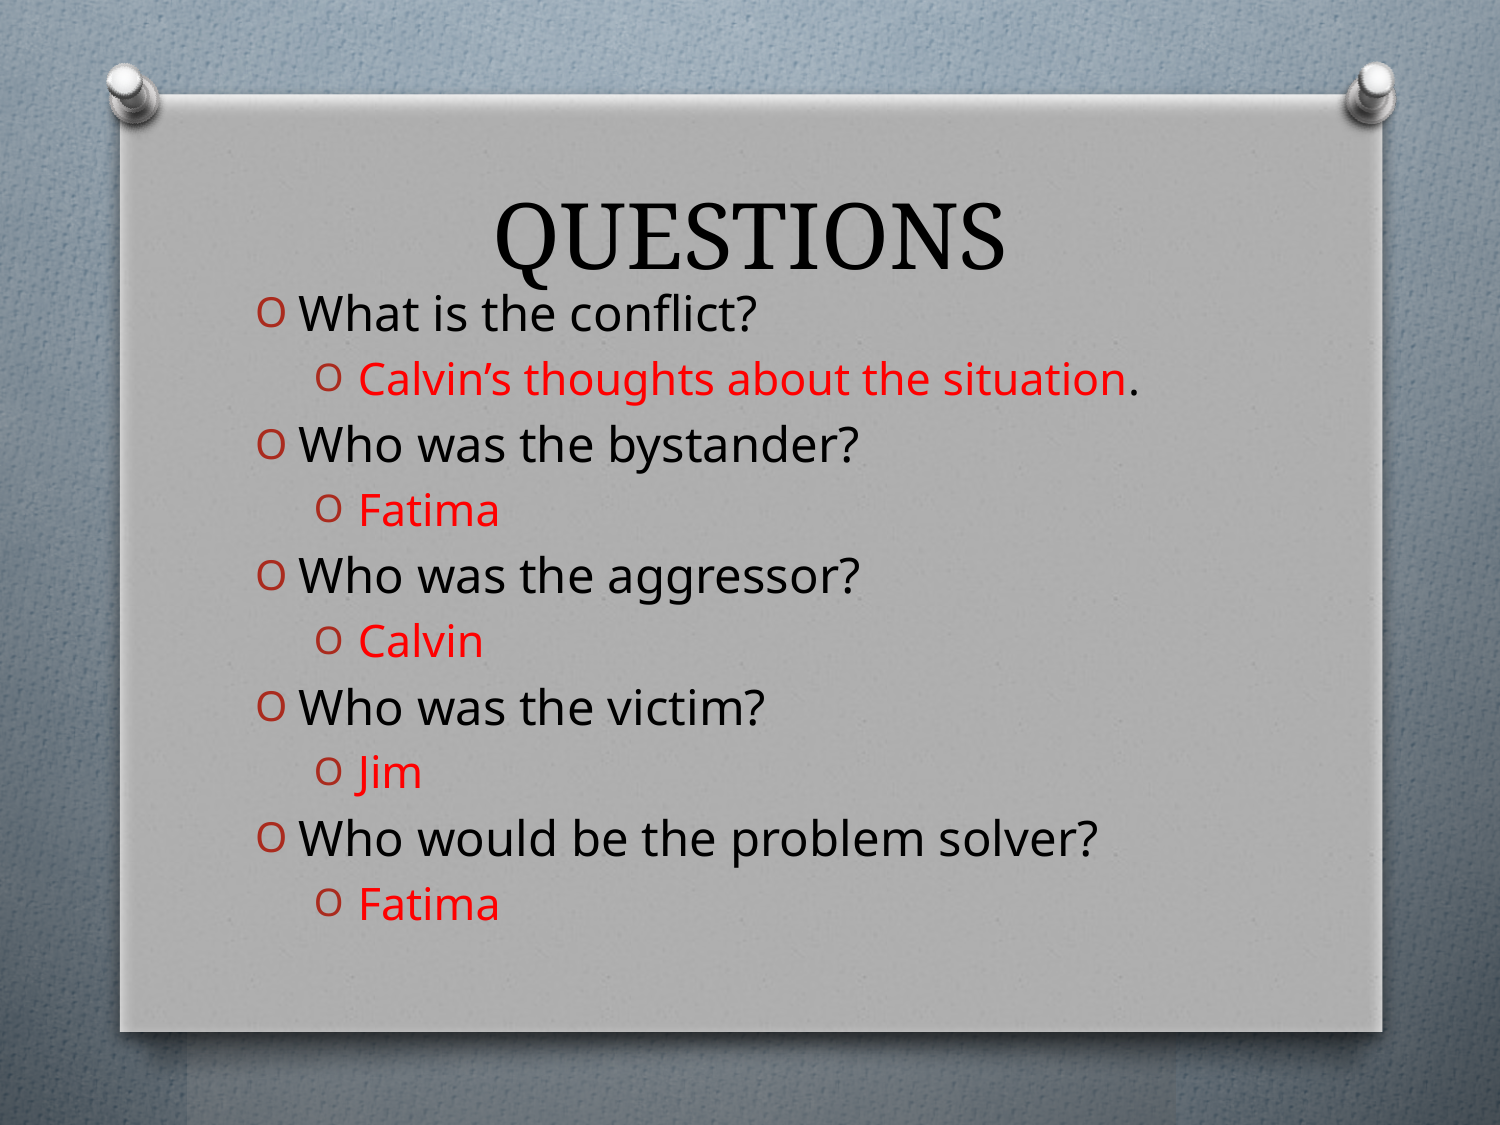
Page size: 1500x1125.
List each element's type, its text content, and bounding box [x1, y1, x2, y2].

picture [1317, 35, 1439, 156]
list What is the conflict? Calvin’s thoughts about the situation. Who was the bystander? Fatima Who was the aggressor? Calvin Who was the victim? Jim Who would be the problem solver? Fatima [240, 275, 1225, 939]
title QUESTIONS [179, 134, 1323, 332]
picture [75, 29, 198, 153]
